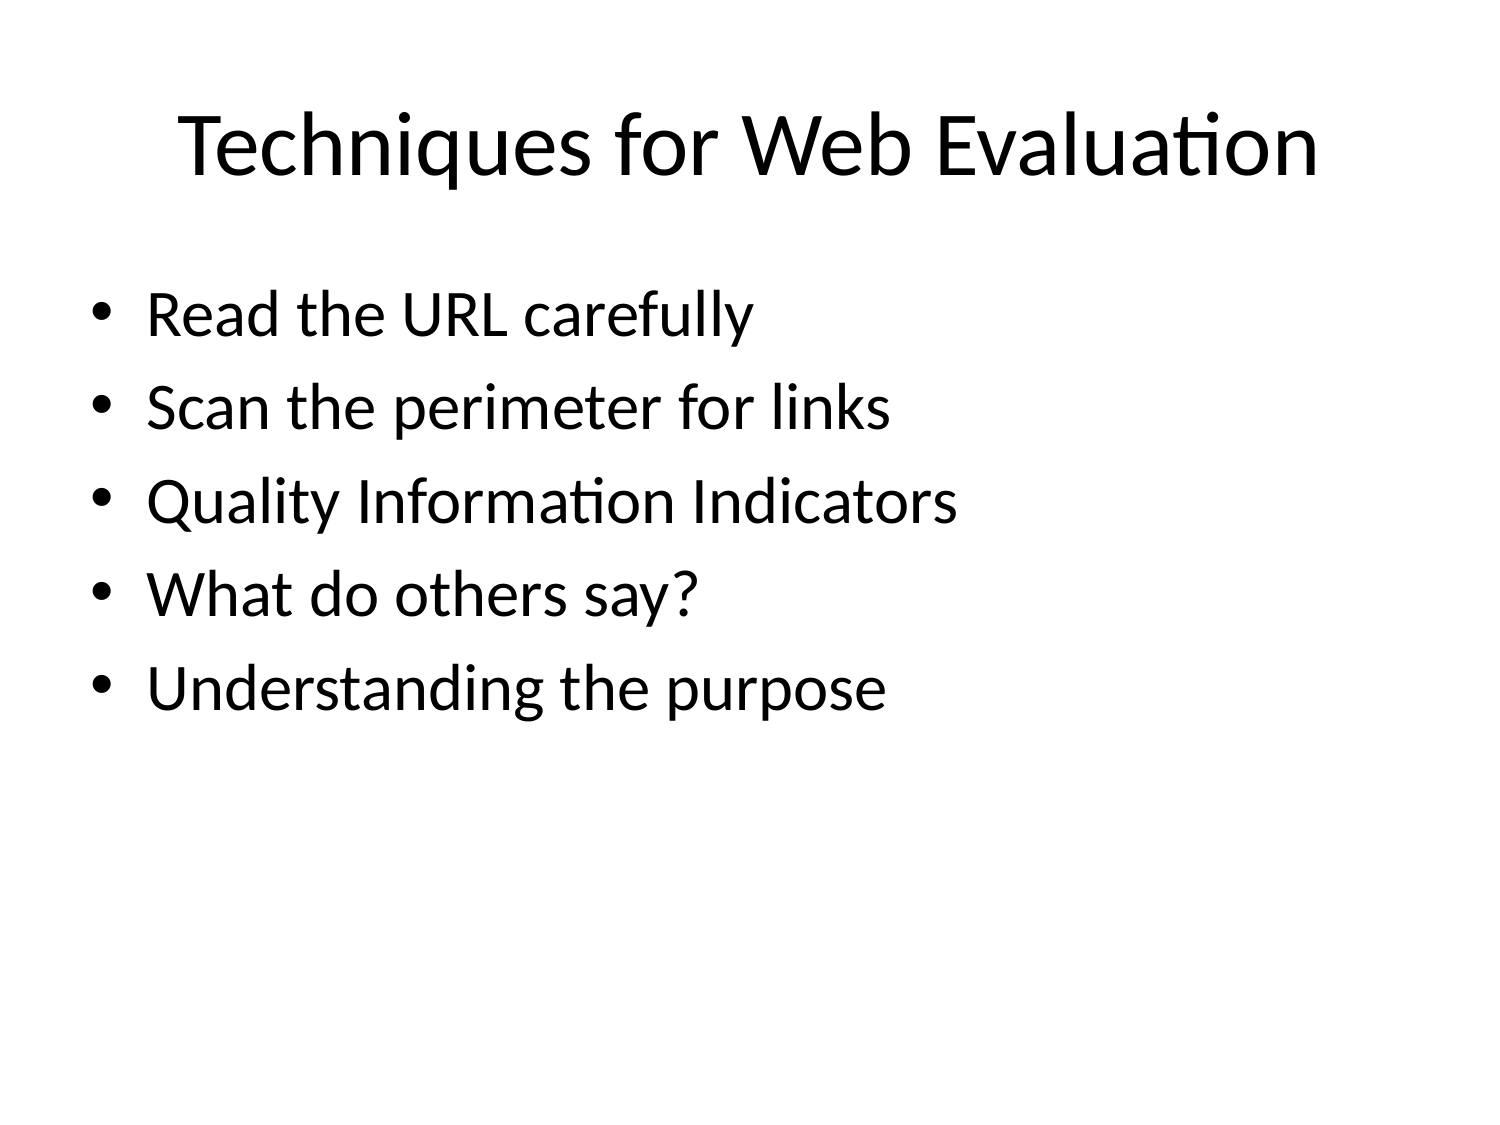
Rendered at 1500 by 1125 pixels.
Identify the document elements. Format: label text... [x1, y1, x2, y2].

list Read the URL carefully Scan the perimeter for links Quality Information Indicators What do others say? Understanding the purpose [75, 262, 1425, 1005]
title Techniques for Web Evaluation [75, 45, 1425, 233]
